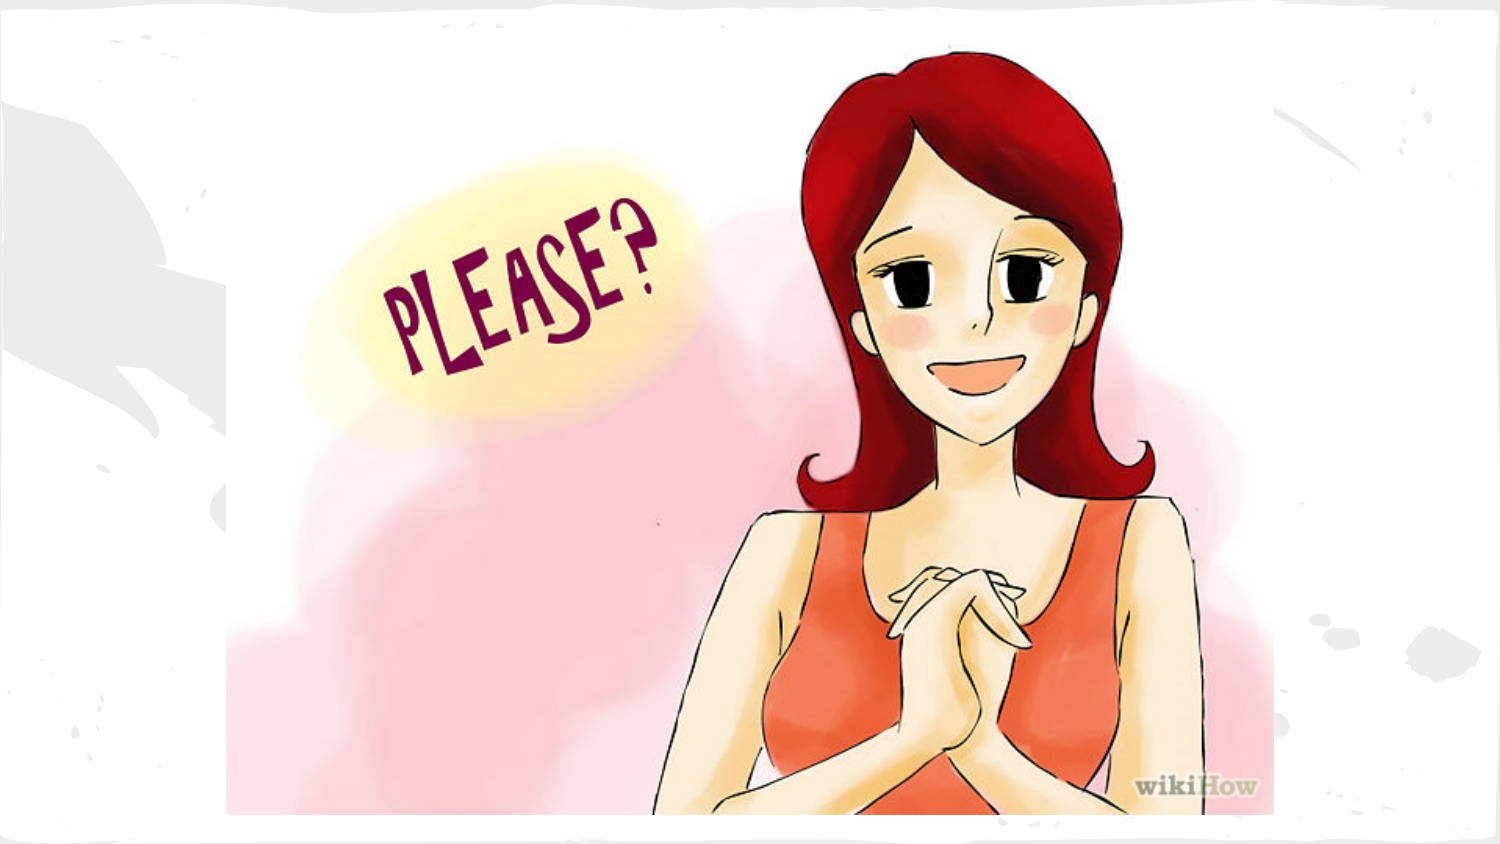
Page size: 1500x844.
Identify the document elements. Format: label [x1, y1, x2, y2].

picture [226, 28, 1274, 816]
